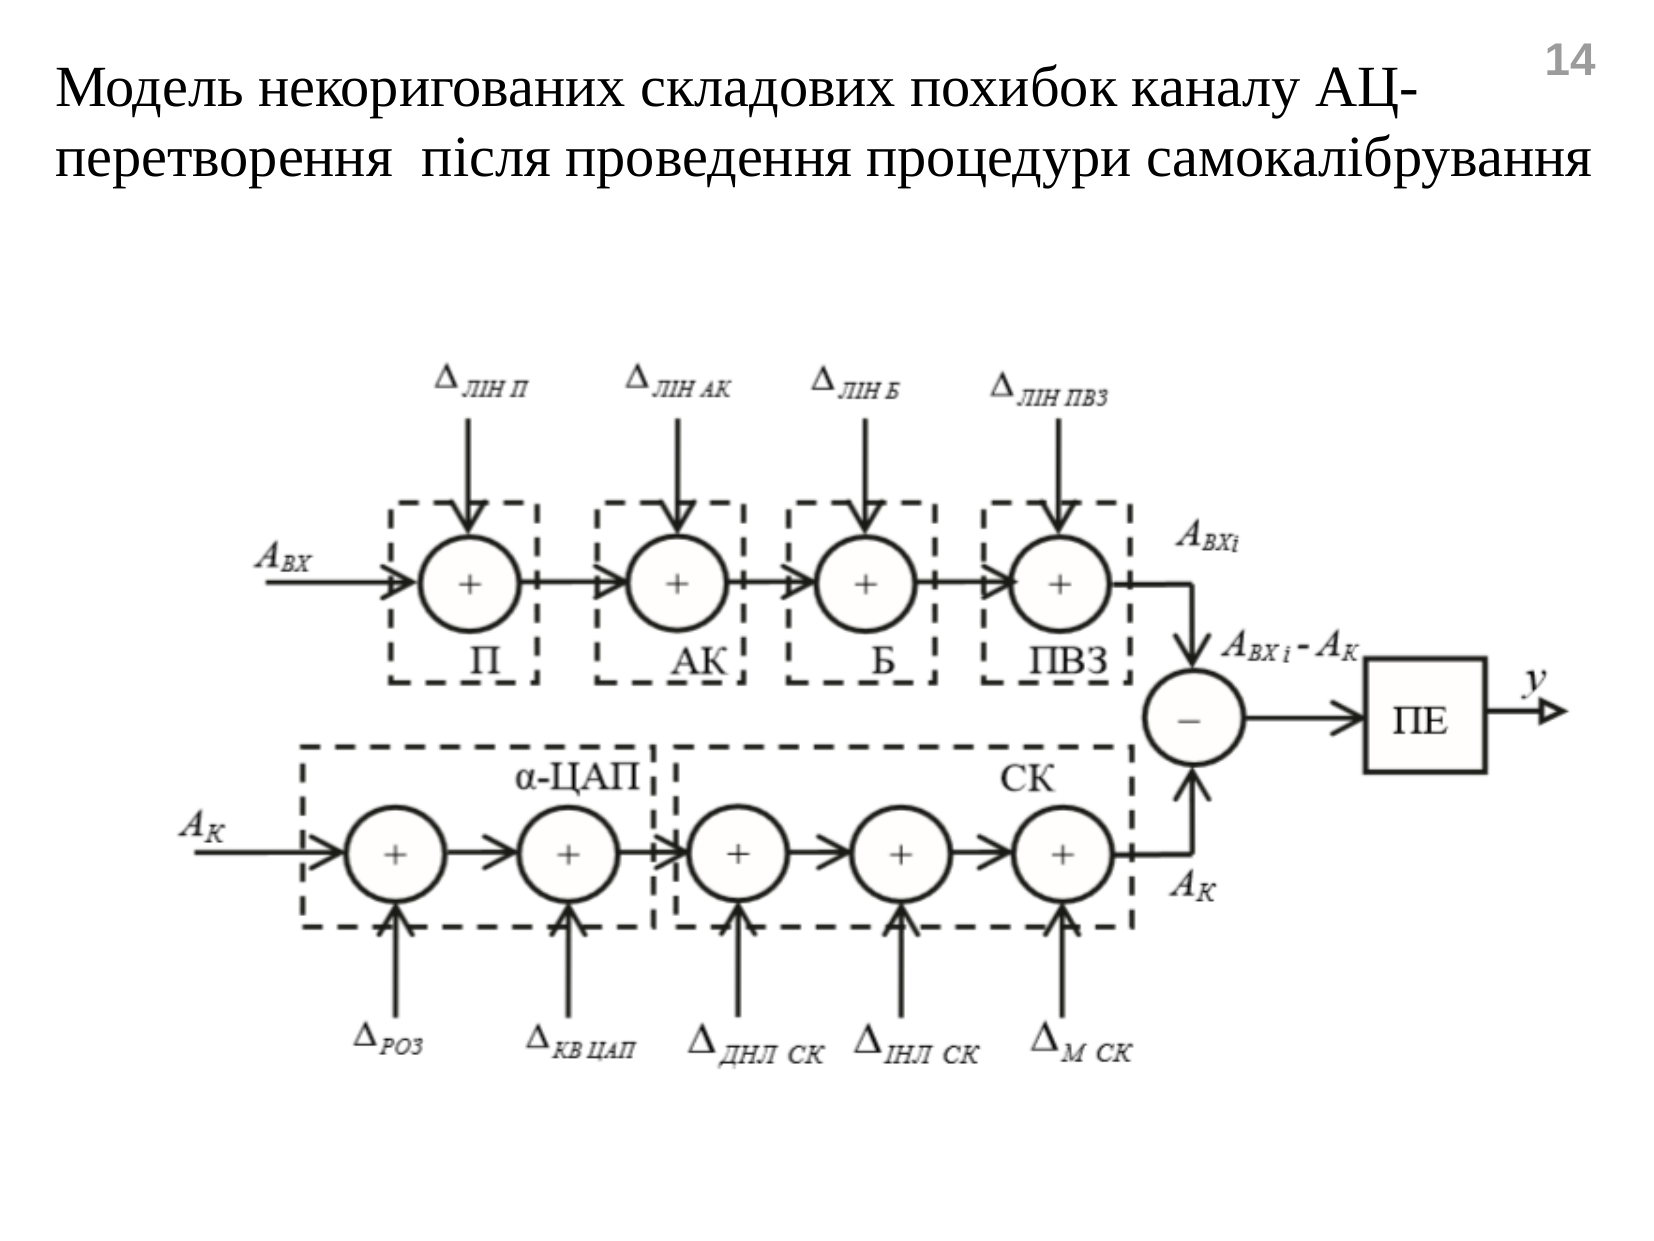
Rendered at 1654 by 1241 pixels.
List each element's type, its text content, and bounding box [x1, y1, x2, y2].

picture [153, 359, 1595, 1081]
text_box Модель некоригованих складових похибок каналу АЦ-перетворення після проведення процедури самокалібрування [40, 41, 1654, 196]
